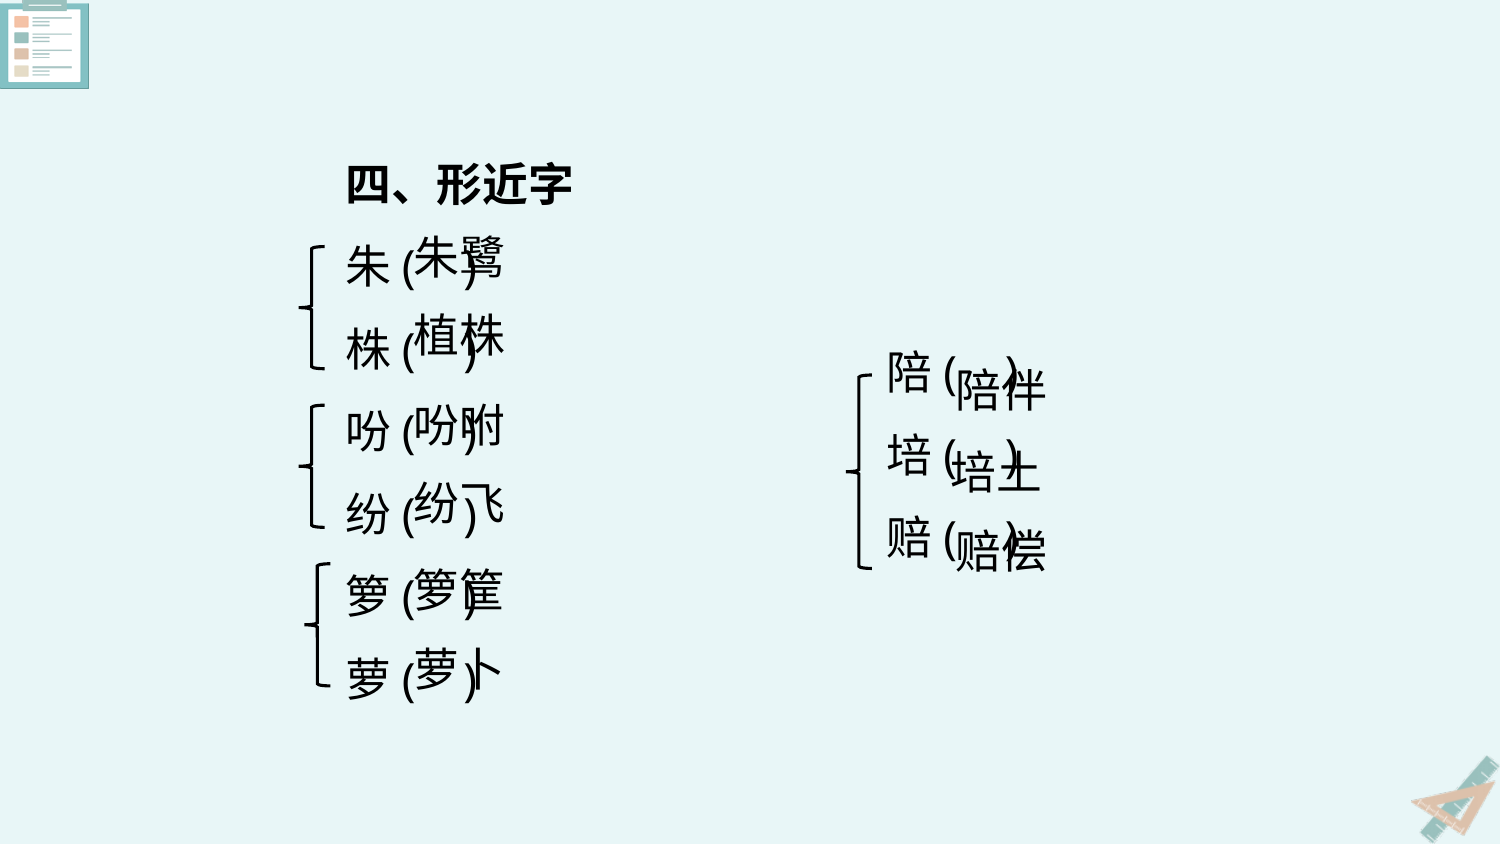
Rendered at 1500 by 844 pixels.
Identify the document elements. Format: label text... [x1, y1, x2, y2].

picture [0, 0, 89, 89]
text_box 萝卜 [398, 632, 521, 703]
text_box 培土 [935, 436, 1057, 507]
text_box [298, 404, 325, 528]
text_box [845, 374, 872, 569]
text_box 陪伴 [940, 353, 1062, 424]
picture [1411, 755, 1500, 844]
text_box 赔偿 [940, 515, 1062, 586]
text_box 陪( ) 培( ) 赔( ) [871, 254, 1170, 572]
text_box 箩筐 [398, 554, 521, 624]
text_box [304, 563, 331, 687]
text_box 吩咐 [398, 389, 521, 459]
text_box 植株 [398, 299, 521, 370]
text_box 纷飞 [398, 467, 521, 537]
text_box 朱鹭 [398, 221, 521, 292]
text_box [298, 246, 325, 370]
text_box 四、形近字 朱( ) 株( ) 吩( ) 纷( ) 箩( ) 萝( ) [330, 120, 629, 713]
